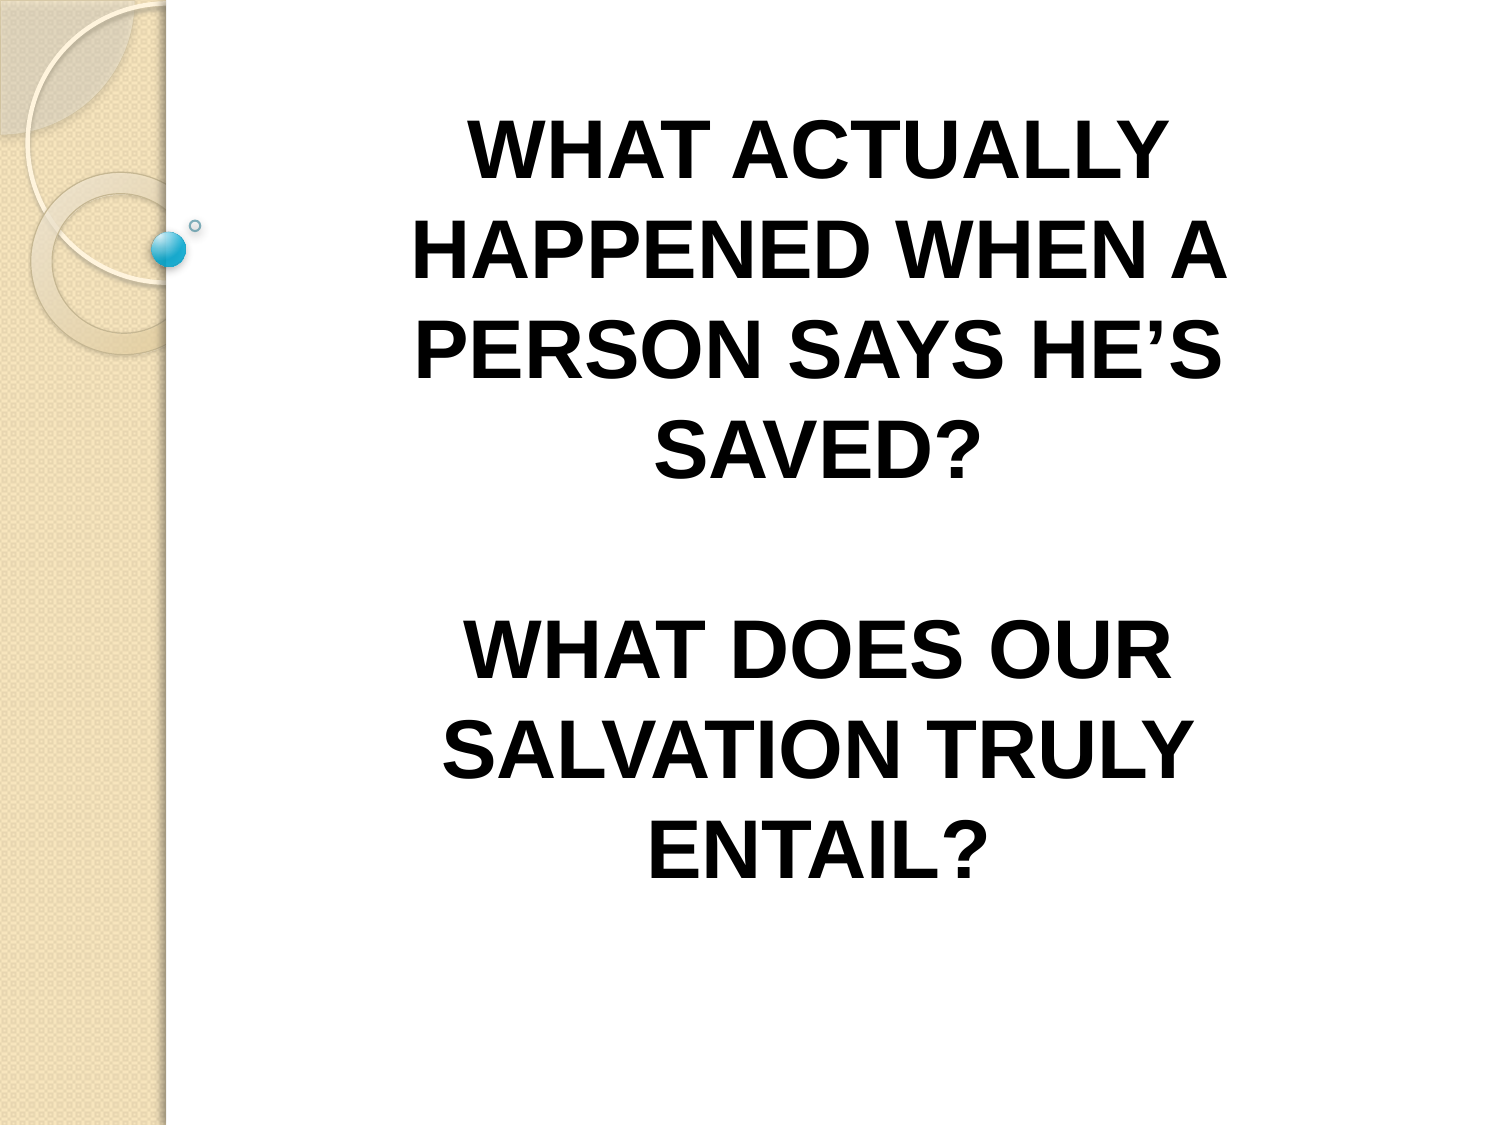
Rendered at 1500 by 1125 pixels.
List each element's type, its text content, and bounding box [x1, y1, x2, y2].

text_box WHAT ACTUALLY HAPPENED WHEN A PERSON SAYS HE’S SAVED? WHAT DOES OUR SALVATION TRULY ENTAIL? [224, 87, 1413, 903]
